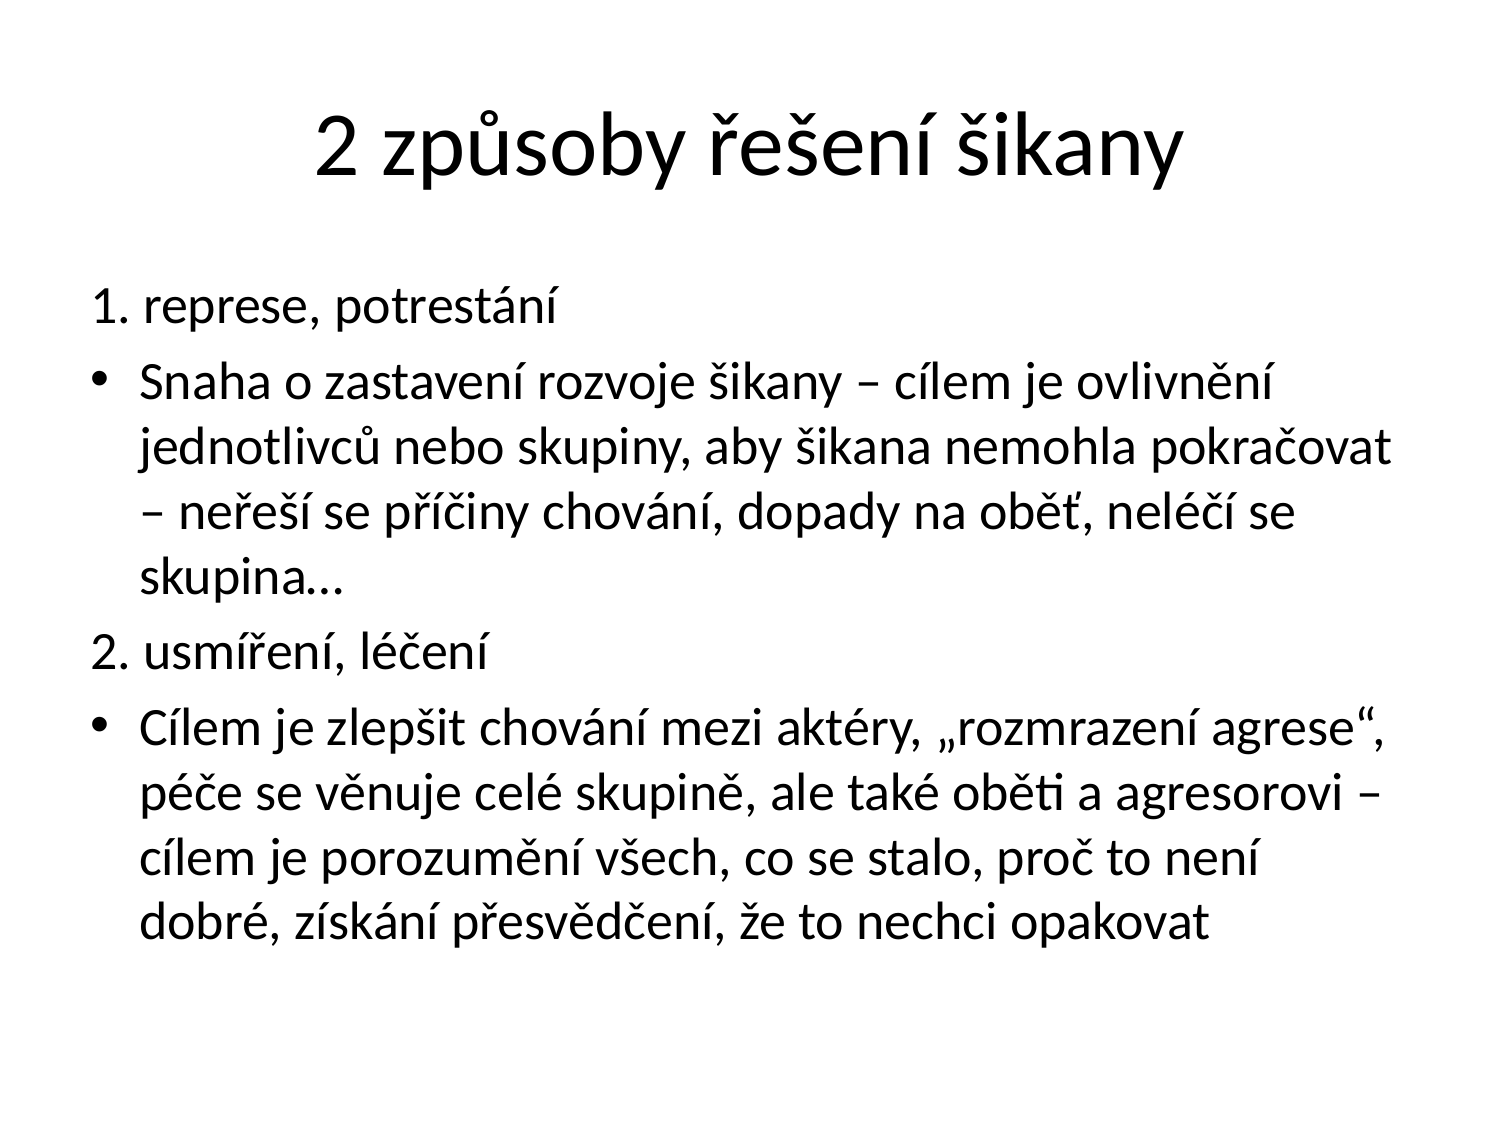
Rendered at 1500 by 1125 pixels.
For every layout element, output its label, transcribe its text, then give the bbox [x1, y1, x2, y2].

list 1. represe, potrestání Snaha o zastavení rozvoje šikany – cílem je ovlivnění jednotlivců nebo skupiny, aby šikana nemohla pokračovat – neřeší se příčiny chování, dopady na oběť, neléčí se skupina… 2. usmíření, léčení Cílem je zlepšit chování mezi aktéry, „rozmrazení agrese“, péče se věnuje celé skupině, ale také oběti a agresorovi – cílem je porozumění všech, co se stalo, proč to není dobré, získání přesvědčení, že to nechci opakovat [75, 262, 1425, 1005]
title 2 způsoby řešení šikany [75, 45, 1425, 233]
